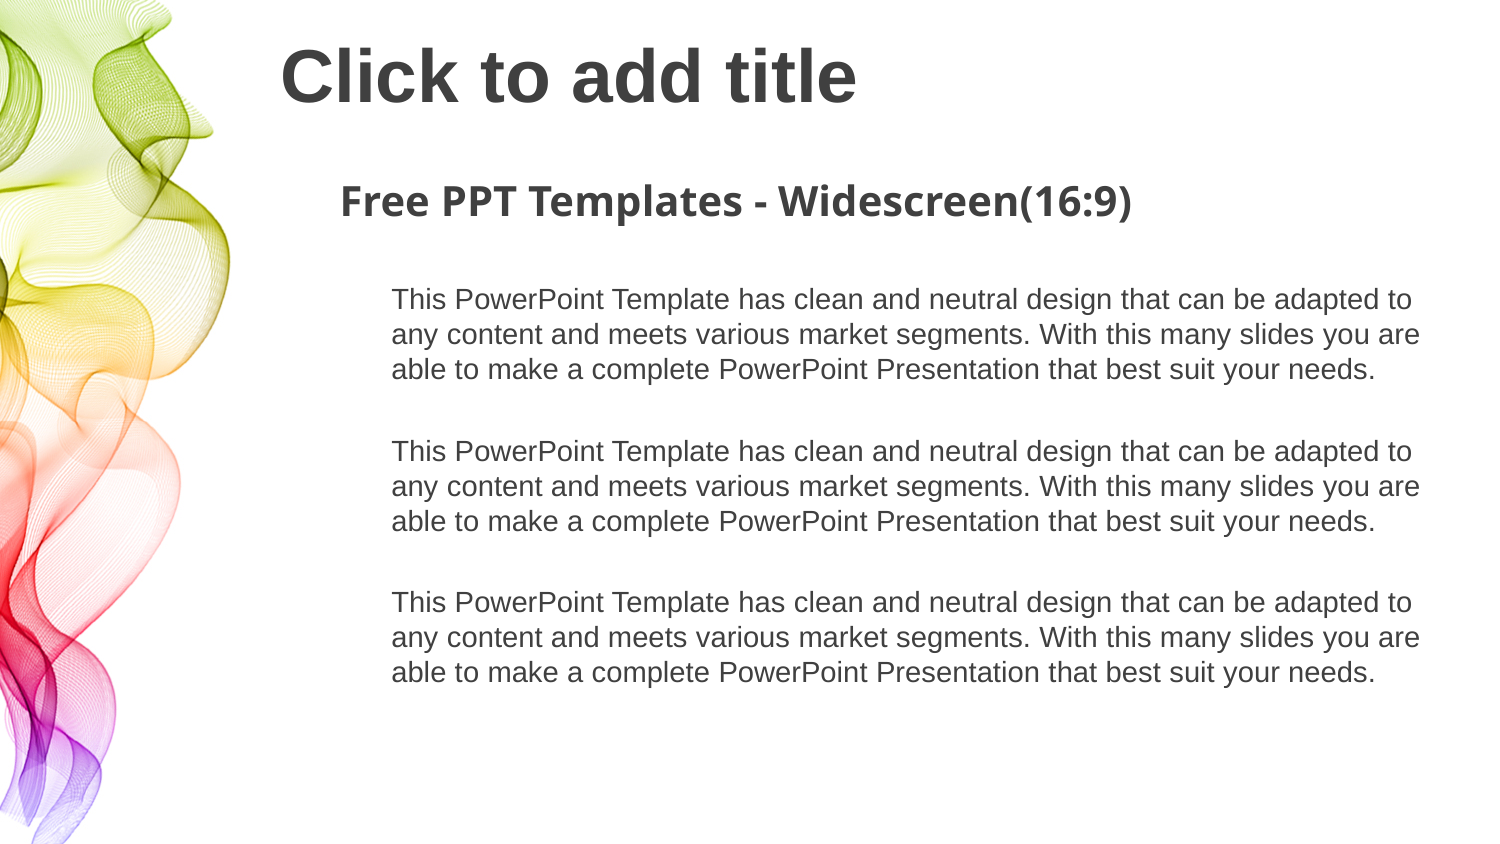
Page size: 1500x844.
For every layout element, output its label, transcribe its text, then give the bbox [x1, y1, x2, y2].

title Click to add title [265, 0, 1500, 146]
list Free PPT Templates - Widescreen(16:9) [324, 161, 1459, 238]
list This PowerPoint Template has clean and neutral design that can be adapted to any content and meets various market segments. With this many slides you are able to make a complete PowerPoint Presentation that best suit your needs. This PowerPoint Template has clean and neutral design that can be adapted to any content and meets various market segments. With this many slides you are able to make a complete PowerPoint Presentation that best suit your needs. This PowerPoint Template has clean and neutral design that can be adapted to any content and meets various market segments. With this many slides you are able to make a complete PowerPoint Presentation that best suit your needs. [326, 273, 1461, 765]
picture [0, 0, 1500, 844]
